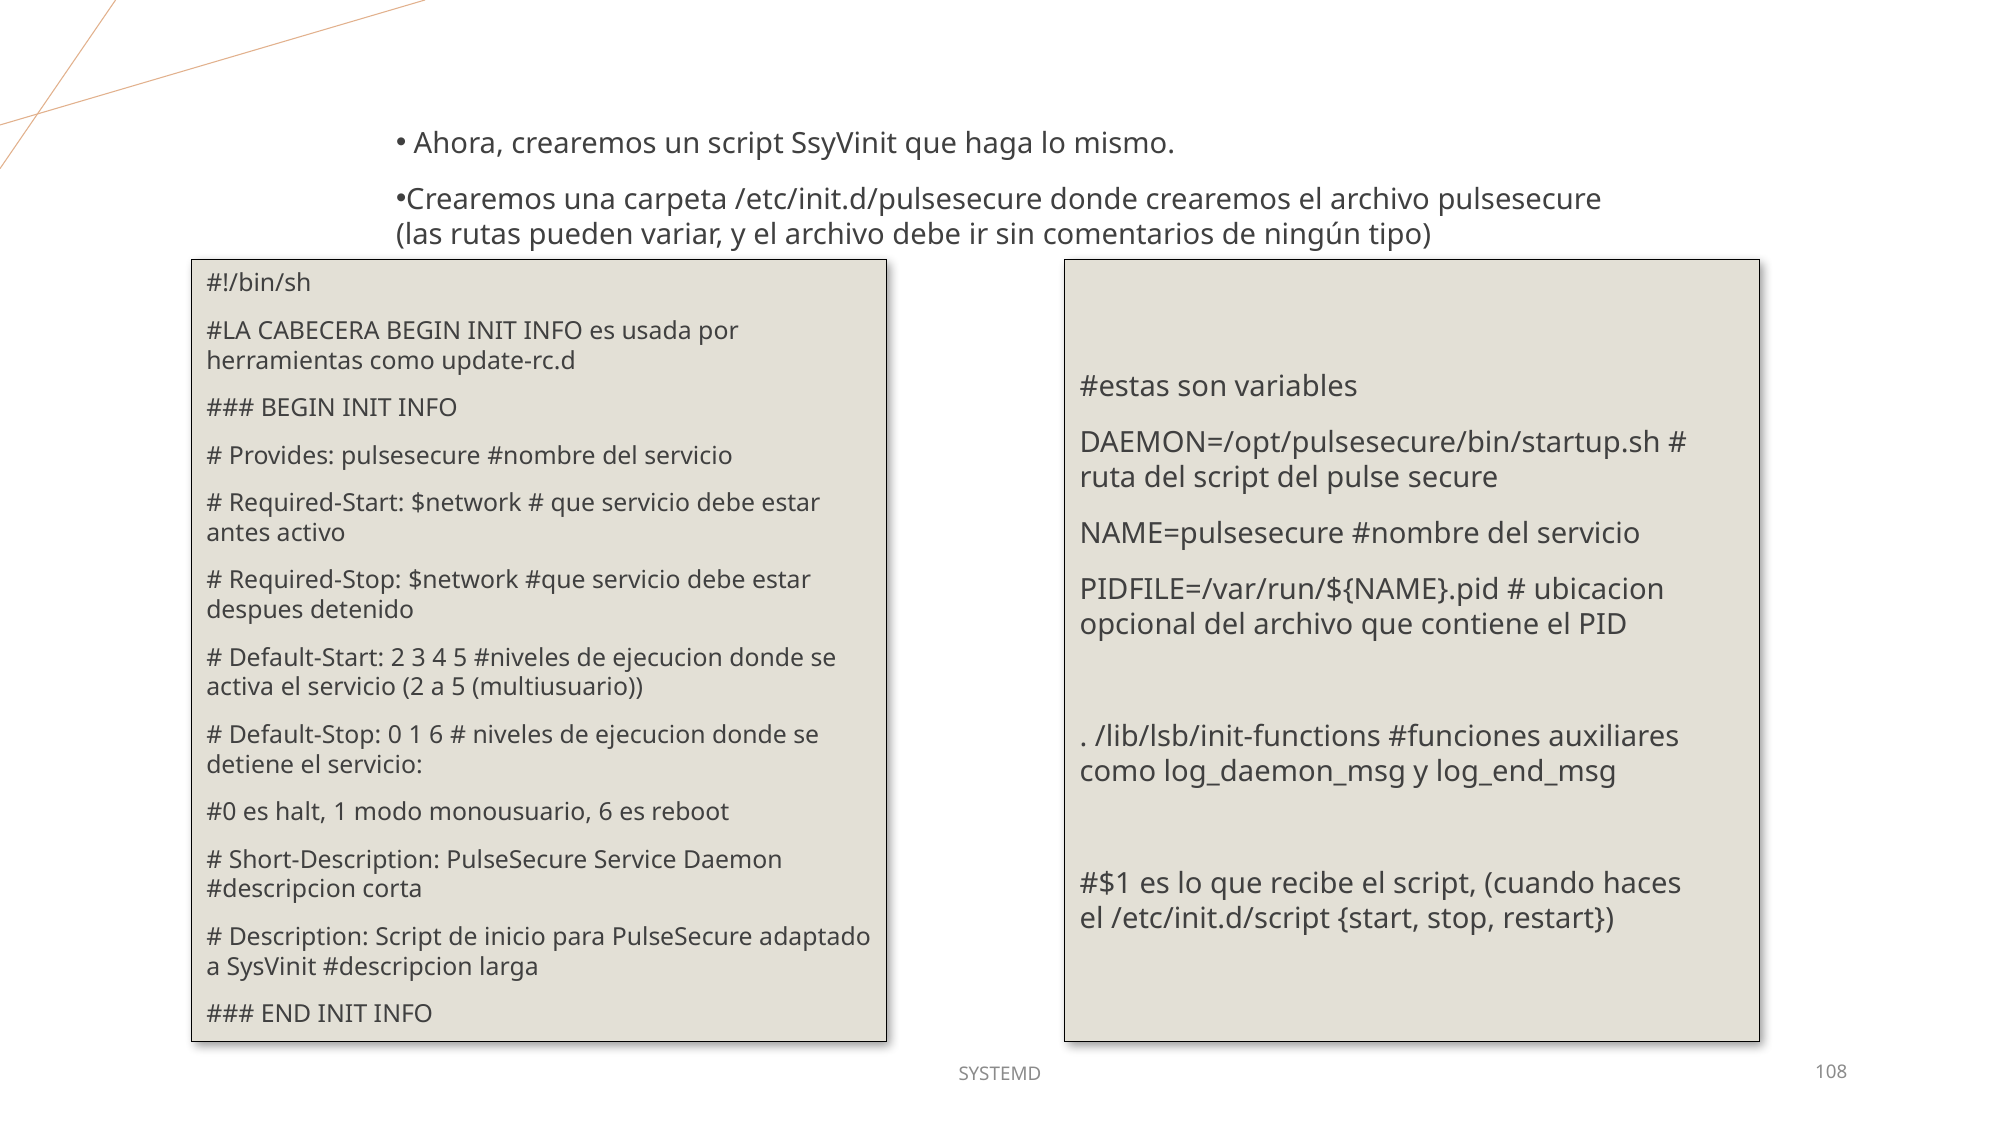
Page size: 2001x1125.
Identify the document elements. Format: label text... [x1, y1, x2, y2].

text_box #estas son variables DAEMON=/opt/pulsesecure/bin/startup.sh # ruta del script del pulse secure NAME=pulsesecure #nombre del servicio PIDFILE=/var/run/${NAME}.pid # ubicacion opcional del archivo que contiene el PID . /lib/lsb/init-functions #funciones auxiliares como log_daemon_msg y log_end_msg #$1 es lo que recibe el script, (cuando haces el /etc/init.d/script {start, stop, restart}) [1064, 259, 1760, 1042]
text_box Ahora, crearemos un script SsyVinit que haga lo mismo. Crearemos una carpeta /etc/init.d/pulsesecure donde crearemos el archivo pulsesecure (las rutas pueden variar, y el archivo debe ir sin comentarios de ningún tipo) [381, 60, 1619, 319]
footer SYSTEMD [662, 1042, 1338, 1103]
slide_number 108 [1412, 1042, 1863, 1103]
text_box #!/bin/sh #LA CABECERA BEGIN INIT INFO es usada por herramientas como update-rc.d ### BEGIN INIT INFO # Provides: pulsesecure #nombre del servicio # Required-Start: $network # que servicio debe estar antes activo # Required-Stop: $network #que servicio debe estar despues detenido # Default-Start: 2 3 4 5 #niveles de ejecucion donde se activa el servicio (2 a 5 (multiusuario)) # Default-Stop: 0 1 6 # niveles de ejecucion donde se detiene el servicio: #0 es halt, 1 modo monousuario, 6 es reboot # Short-Description: PulseSecure Service Daemon #descripcion corta # Description: Script de inicio para PulseSecure adaptado a SysVinit #descripcion larga ### END INIT INFO [191, 259, 887, 1042]
